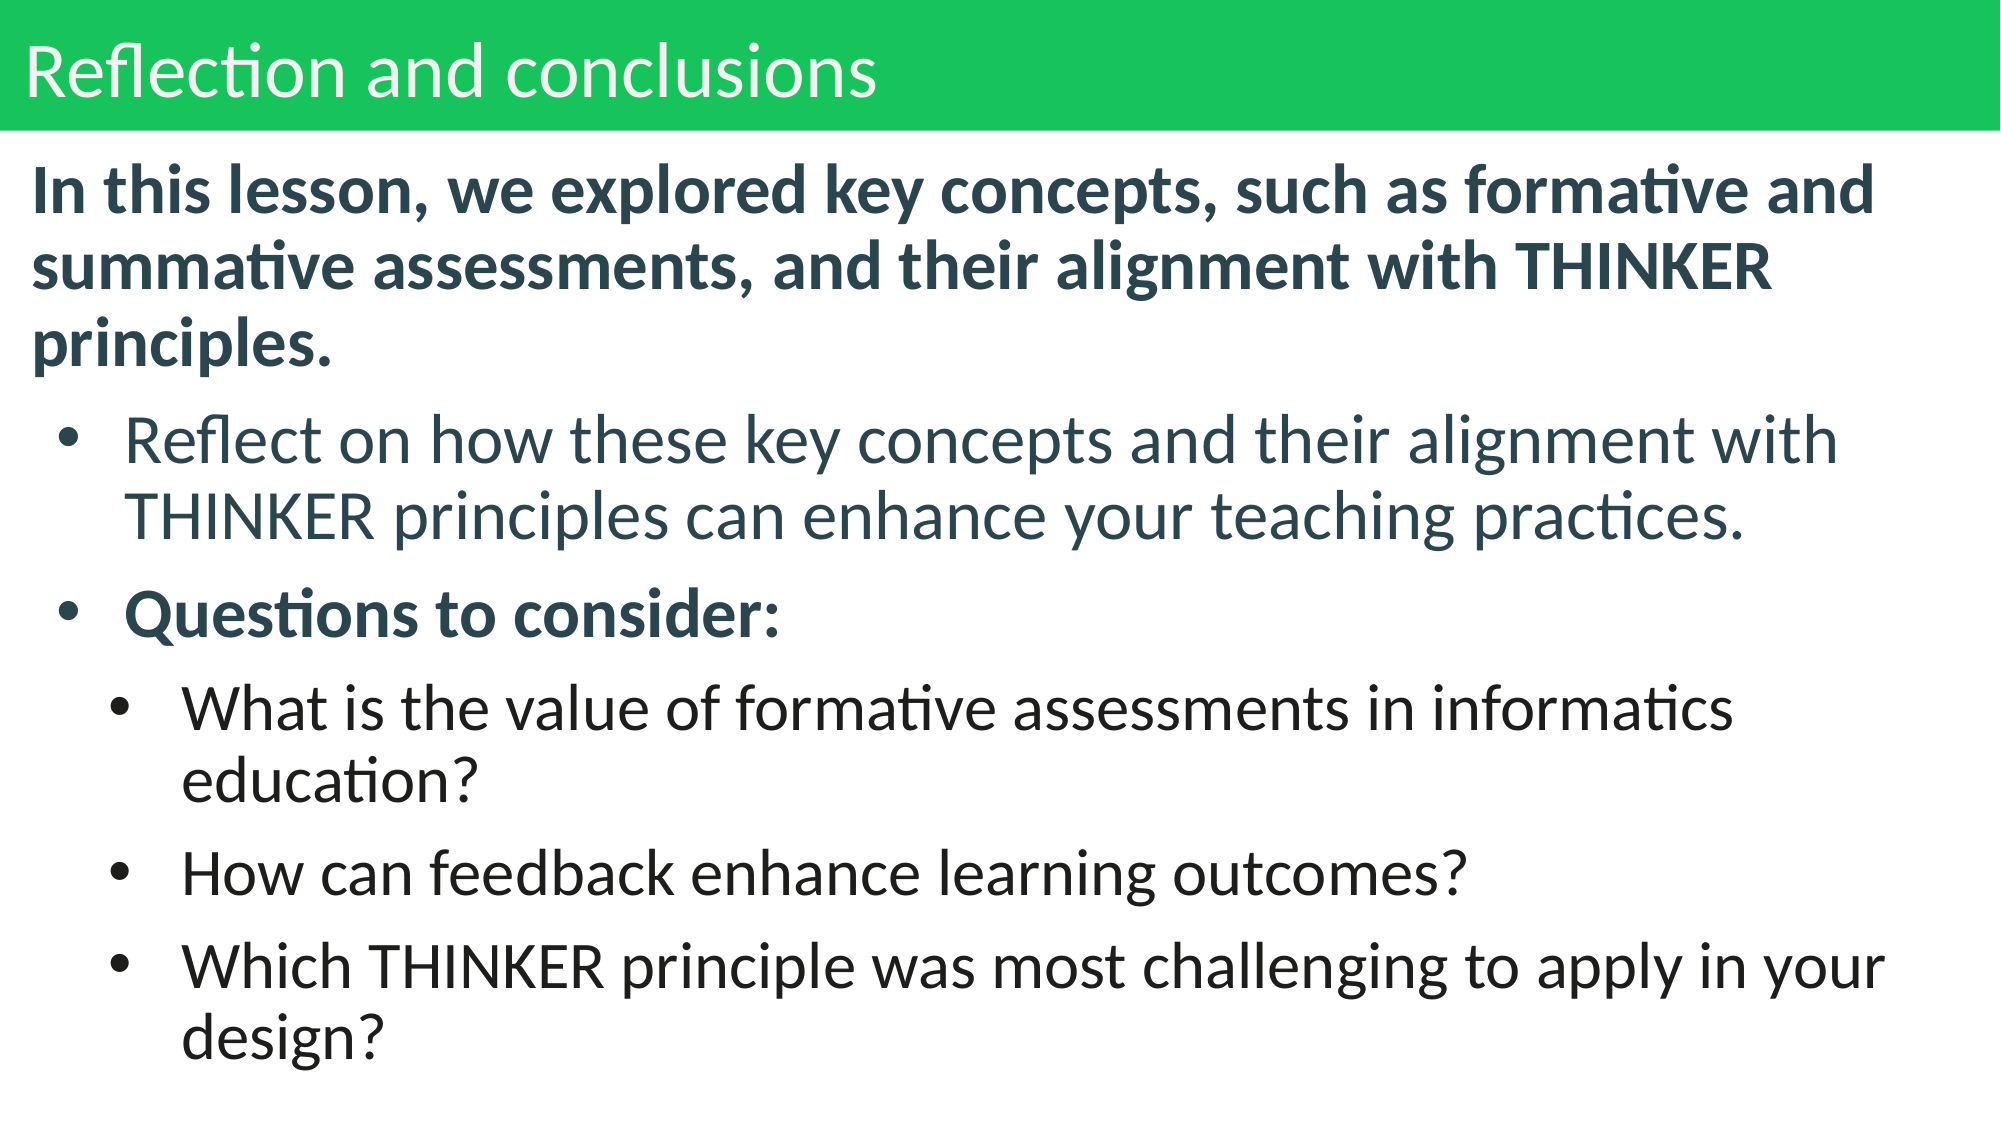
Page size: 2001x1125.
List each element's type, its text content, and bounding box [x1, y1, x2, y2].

list In this lesson, we explored key concepts, such as formative and summative assessments, and their alignment with THINKER principles. Reflect on how these key concepts and their alignment with THINKER principles can enhance your teaching practices. Questions to consider: What is the value of formative assessments in informatics education? How can feedback enhance learning outcomes? Which THINKER principle was most challenging to apply in your design? [16, 144, 1976, 1108]
title Reflection and conclusions [16, 13, 1976, 131]
